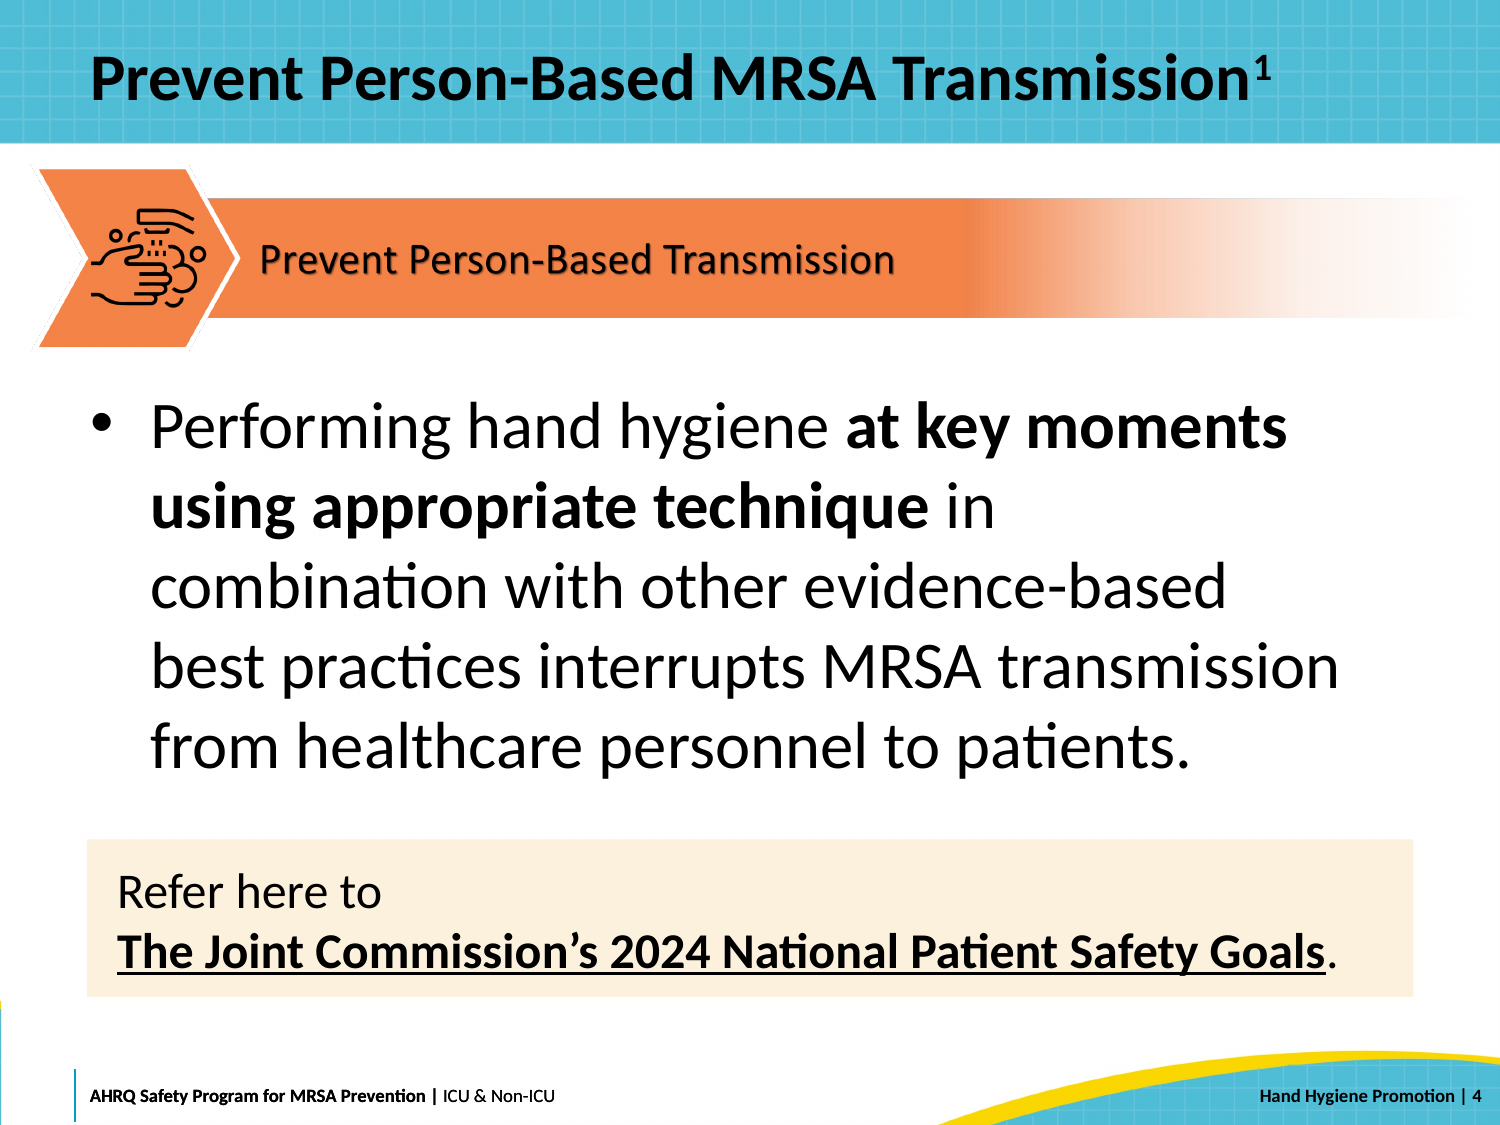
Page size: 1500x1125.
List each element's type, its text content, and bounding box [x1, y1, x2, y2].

picture [0, 0, 1500, 1125]
list Performing hand hygiene at key moments using appropriate technique in combination with other evidence-based best practices interrupts MRSA transmission from healthcare personnel to patients. [75, 374, 1360, 808]
slide_number | 4 [1455, 1065, 1500, 1125]
list Refer here to The Joint Commission’s 2024 National Patient Safety Goals. [86, 839, 1414, 997]
title Prevent Person-Based MRSA Transmission1 [75, 0, 1425, 150]
